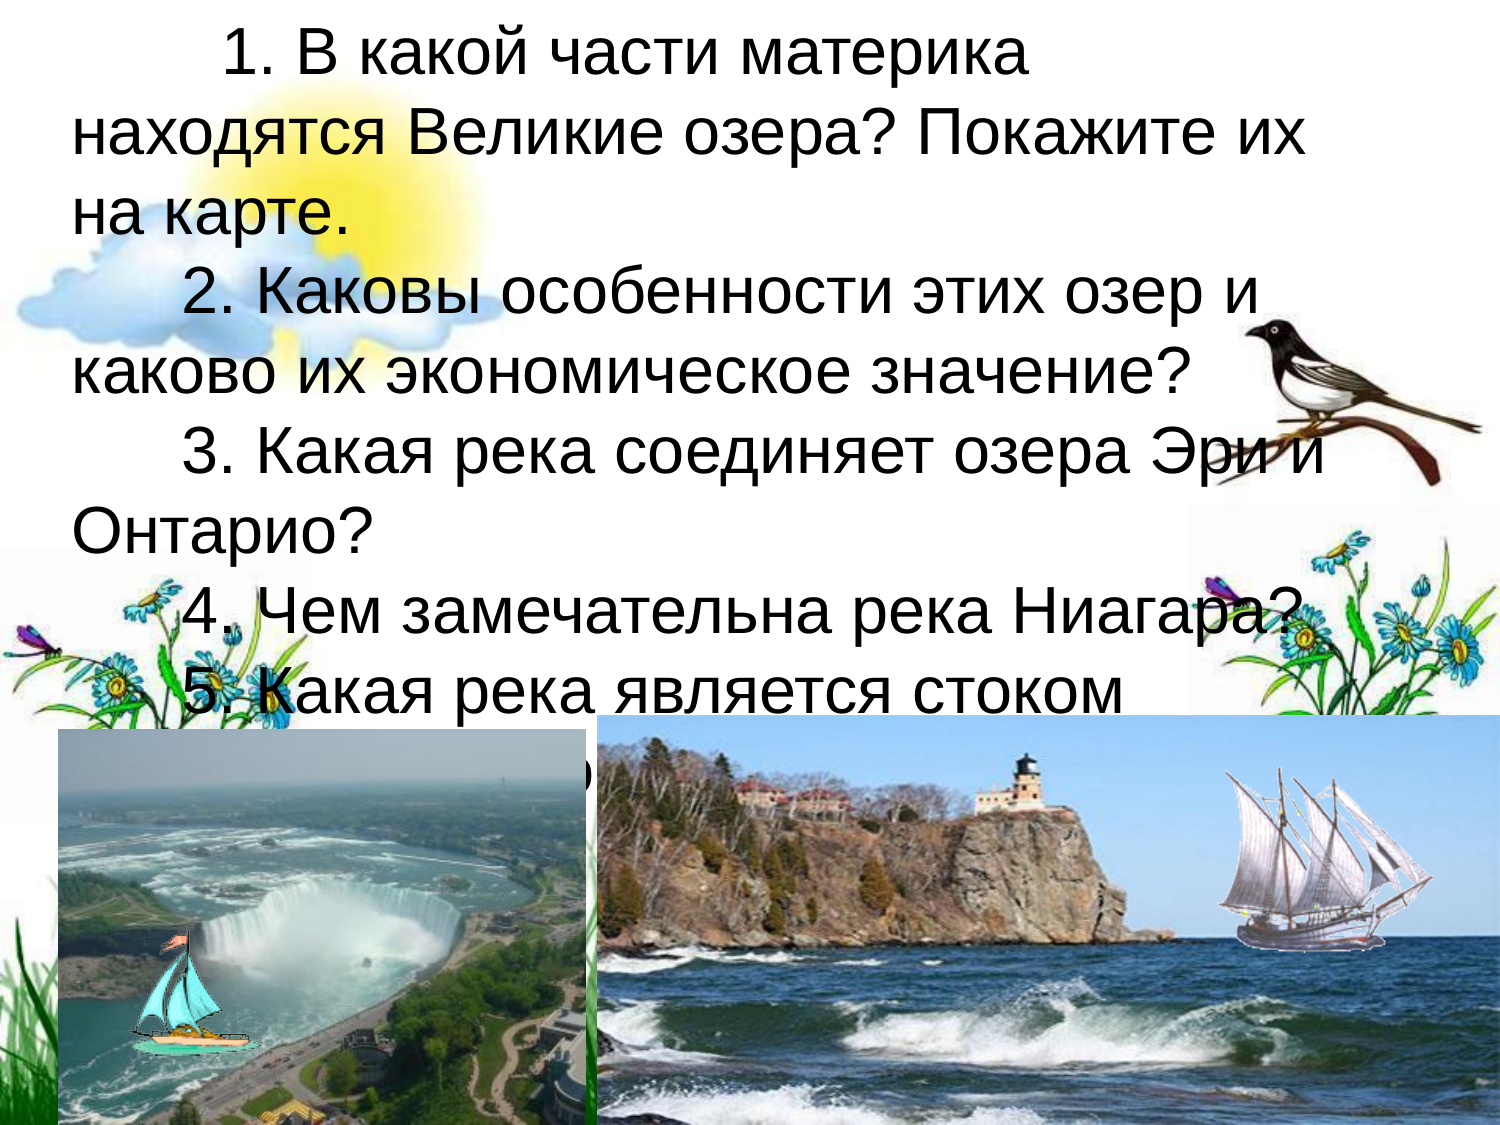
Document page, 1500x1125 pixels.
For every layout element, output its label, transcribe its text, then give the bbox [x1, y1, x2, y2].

list 1. В какой части материка находятся Великие озера? Покажите их на карте. 2. Каковы особенности этих озер и каково их экономическое значение? 3. Какая река соединяет озера Эри и Онтарио? 4. Чем замечательна река Ниагара? 5. Какая река является стоком Великих озер в океан? [0, 0, 1351, 739]
picture [0, 0, 1500, 1125]
